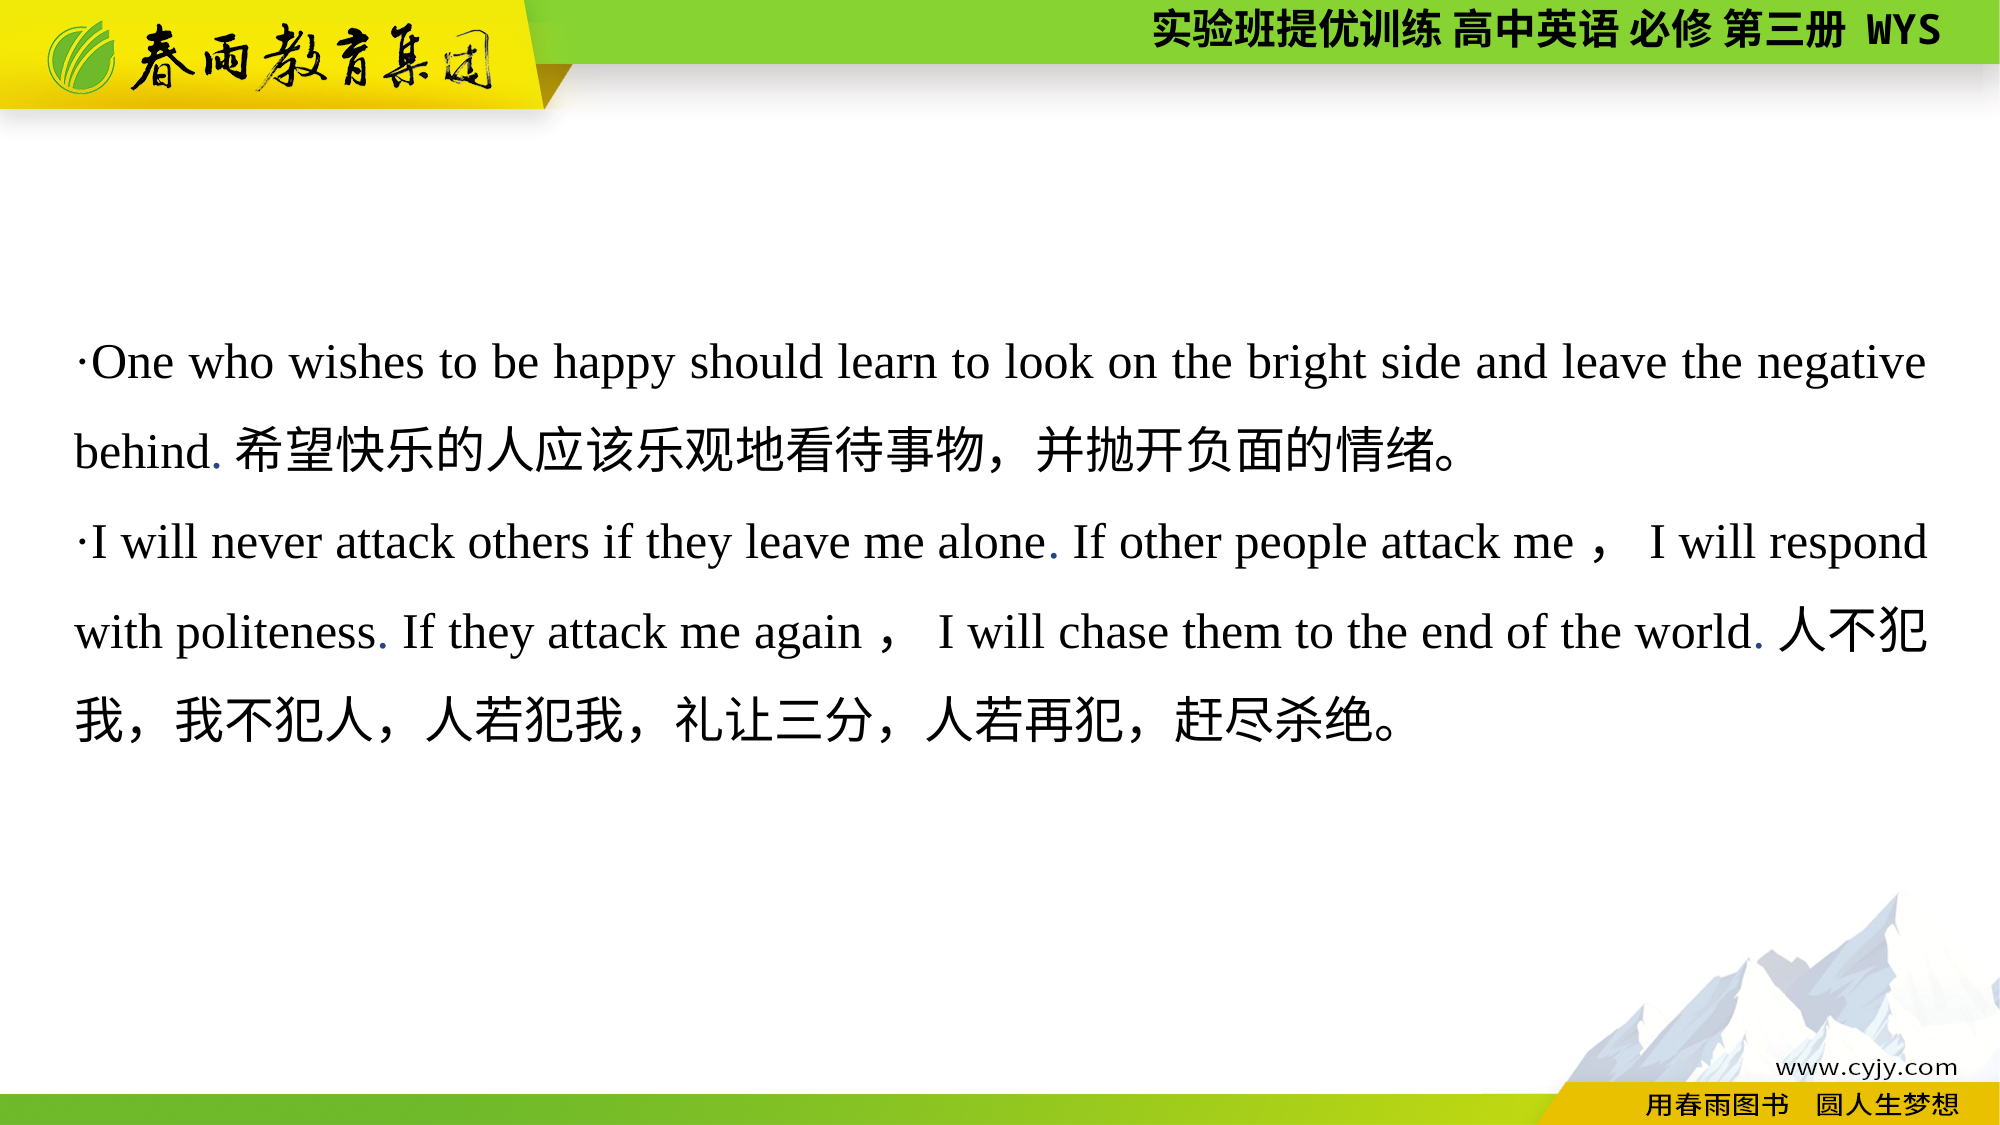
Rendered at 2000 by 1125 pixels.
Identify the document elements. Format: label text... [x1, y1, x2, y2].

picture [0, 0, 2000, 1125]
list ·One who wishes to be happy should learn to look on the bright side and leave the negative behind.希望快乐的人应该乐观地看待事物，并抛开负面的情绪。 ·I will never attack others if they leave me alone. If other people attack me，I will respond with politeness. If they attack me again，I will chase them to the end of the world.人不犯我，我不犯人，人若犯我，礼让三分，人若再犯，赶尽杀绝。 [59, 290, 1944, 749]
